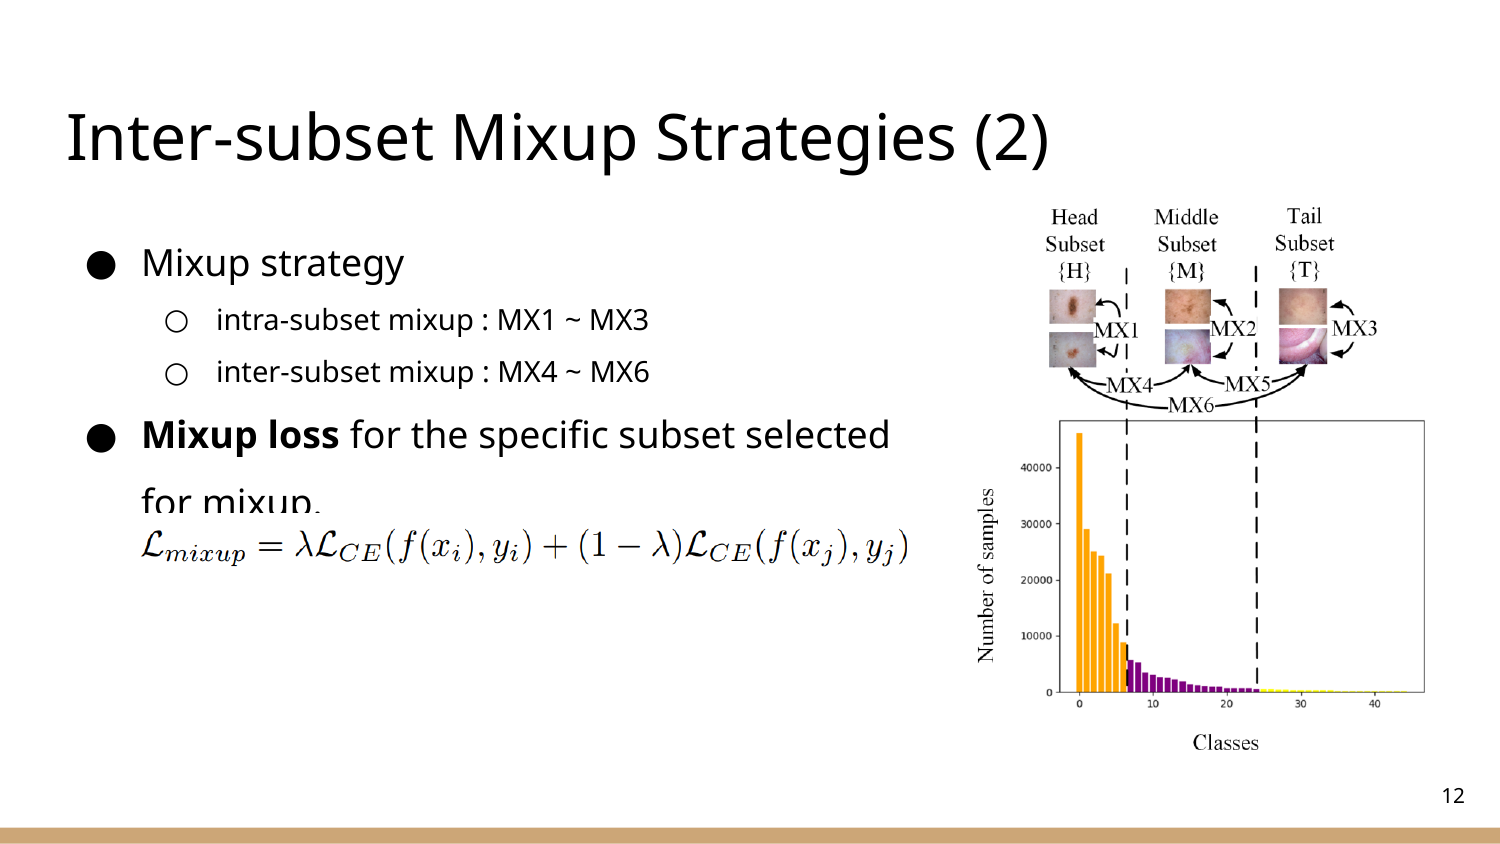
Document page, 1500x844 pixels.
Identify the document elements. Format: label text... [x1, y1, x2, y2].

picture [128, 513, 913, 574]
title Inter-subset Mixup Strategies (2) [51, 51, 1449, 189]
picture [969, 201, 1431, 752]
slide_number ‹#› [1389, 764, 1480, 830]
list Mixup strategy intra-subset mixup : MX1 ~ MX3 inter-subset mixup : MX4 ~ MX6 Mixup loss for the specific subset selected for mixup. [51, 200, 931, 752]
